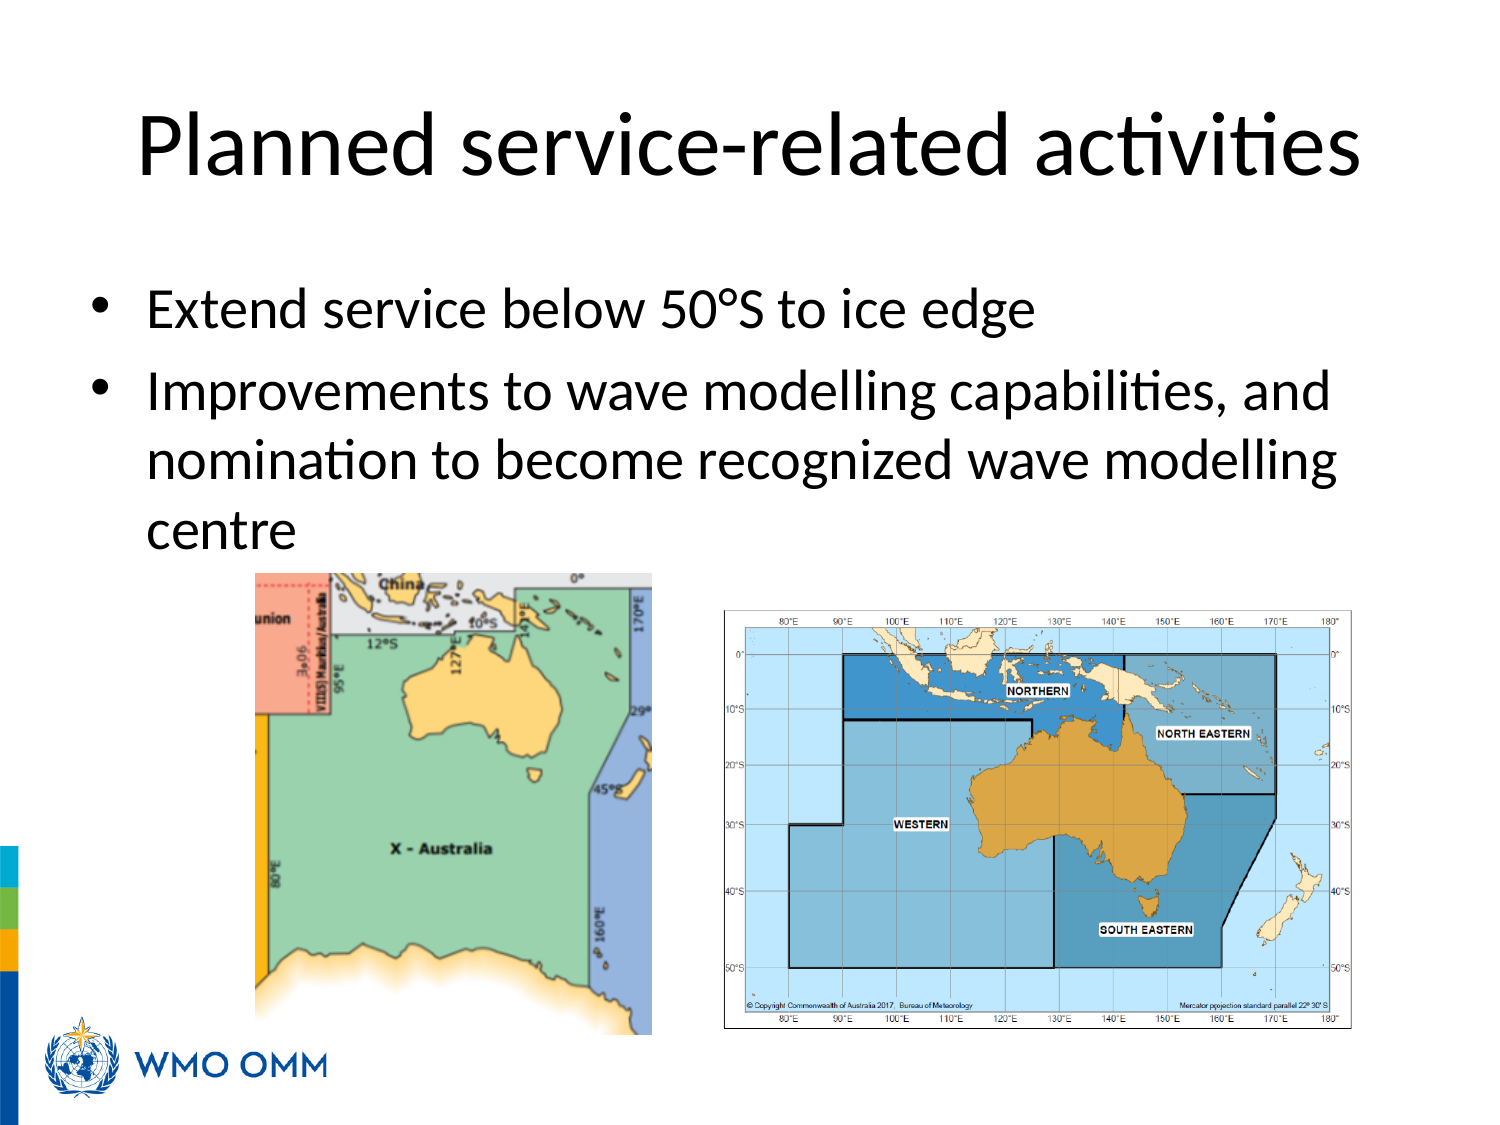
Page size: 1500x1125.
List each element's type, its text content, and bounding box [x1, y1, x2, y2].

picture [0, 573, 652, 1125]
list Extend service below 50°S to ice edge Improvements to wave modelling capabilities, and nomination to become recognized wave modelling centre [75, 262, 1425, 1005]
title Planned service-related activities [75, 45, 1425, 233]
picture [717, 605, 1359, 1036]
